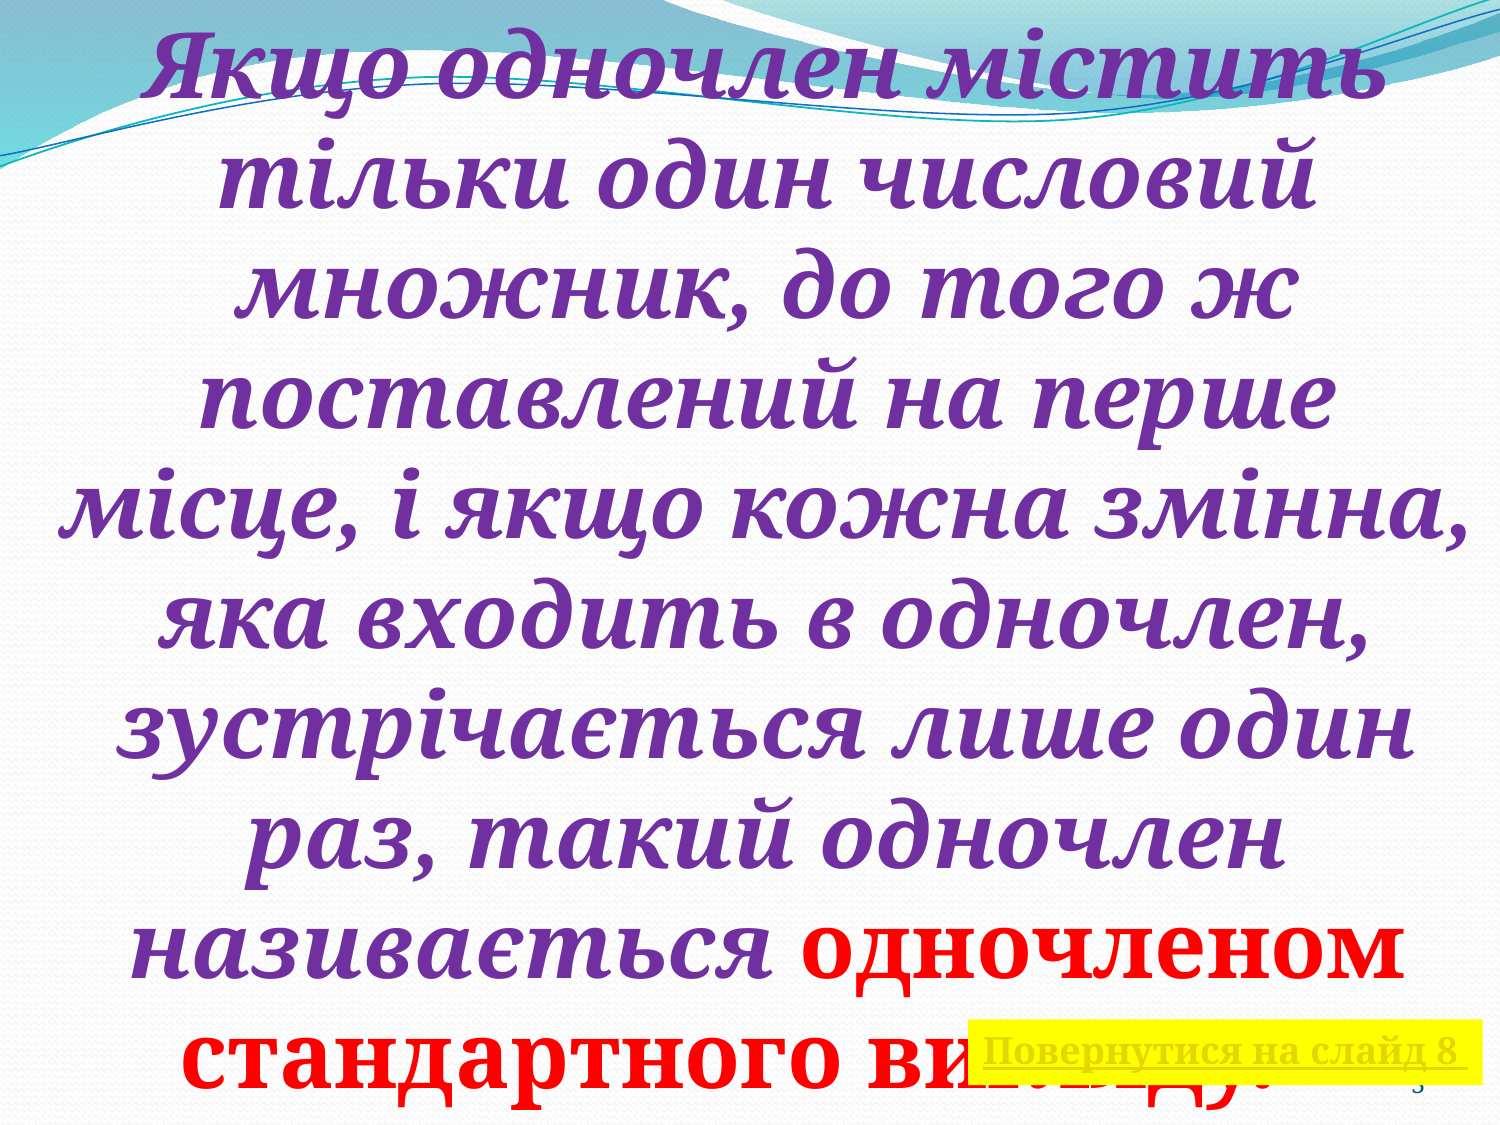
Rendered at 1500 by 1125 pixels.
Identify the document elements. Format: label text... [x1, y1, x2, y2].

text_box Якщо одночлен містить тільки один числовий множник, до того ж поставлений на перше місце, і якщо кожна змінна, яка входить в одночлен, зустрічається лише один раз, такий одночлен називається одночленом стандартного вигляду. [35, 0, 1500, 1115]
text_box Повернутися на слайд 8 [968, 1019, 1483, 1086]
slide_number 3 [1299, 1086, 1425, 1103]
